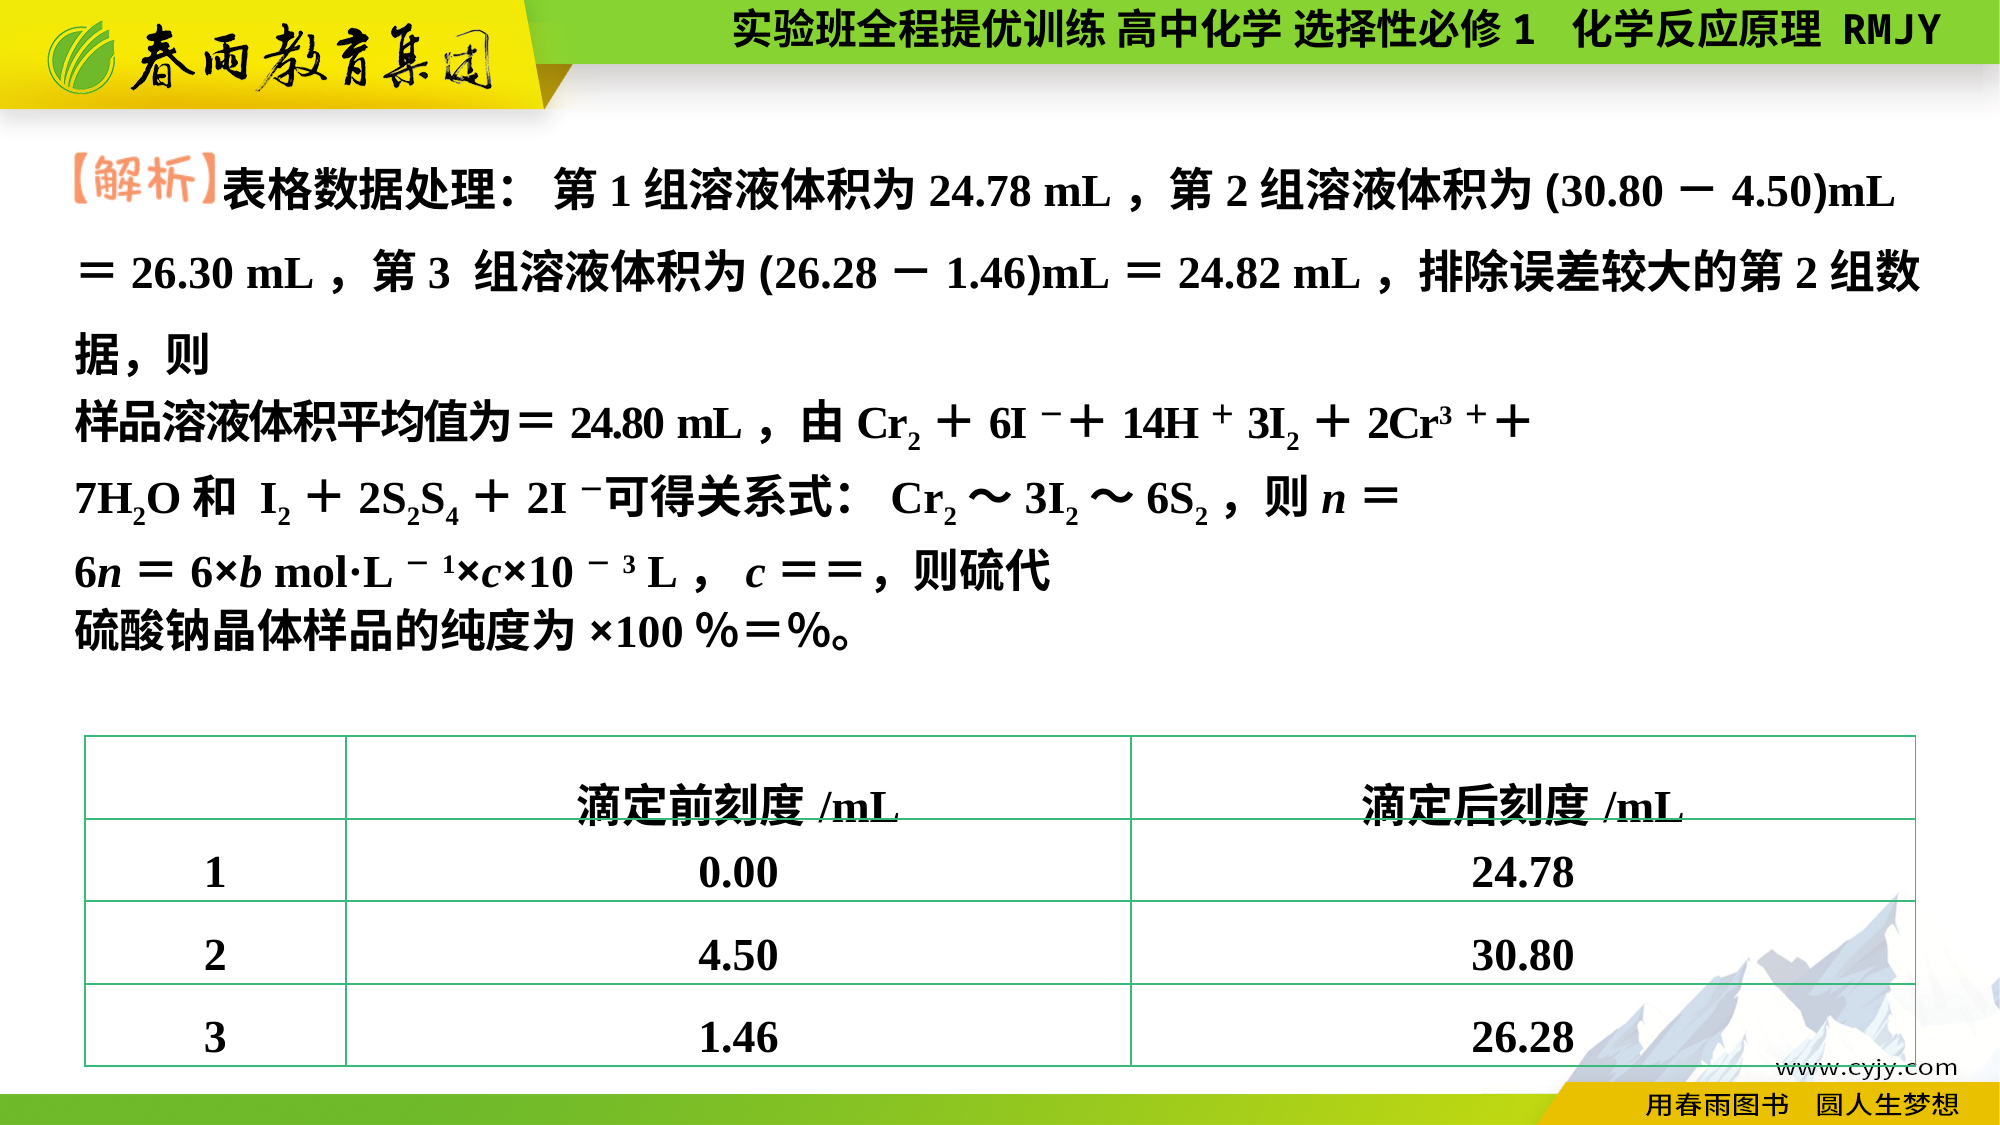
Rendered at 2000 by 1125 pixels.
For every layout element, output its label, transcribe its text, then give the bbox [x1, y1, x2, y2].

table_header 滴定后刻度/mL [1132, 737, 1915, 818]
table_header [86, 737, 345, 818]
table_cell 0.00 [347, 820, 1130, 900]
table_cell 26.28 [1132, 985, 1915, 1065]
table_cell 4.50 [347, 902, 1130, 983]
table_cell 1 [86, 820, 345, 900]
table_cell 24.78 [1132, 820, 1915, 900]
table_cell 2 [86, 902, 345, 983]
table_cell 3 [86, 985, 345, 1065]
table_header 滴定前刻度/mL [347, 737, 1130, 818]
picture [0, 0, 2000, 1125]
table_cell 30.80 [1132, 902, 1915, 983]
table_cell 1.46 [347, 985, 1130, 1065]
